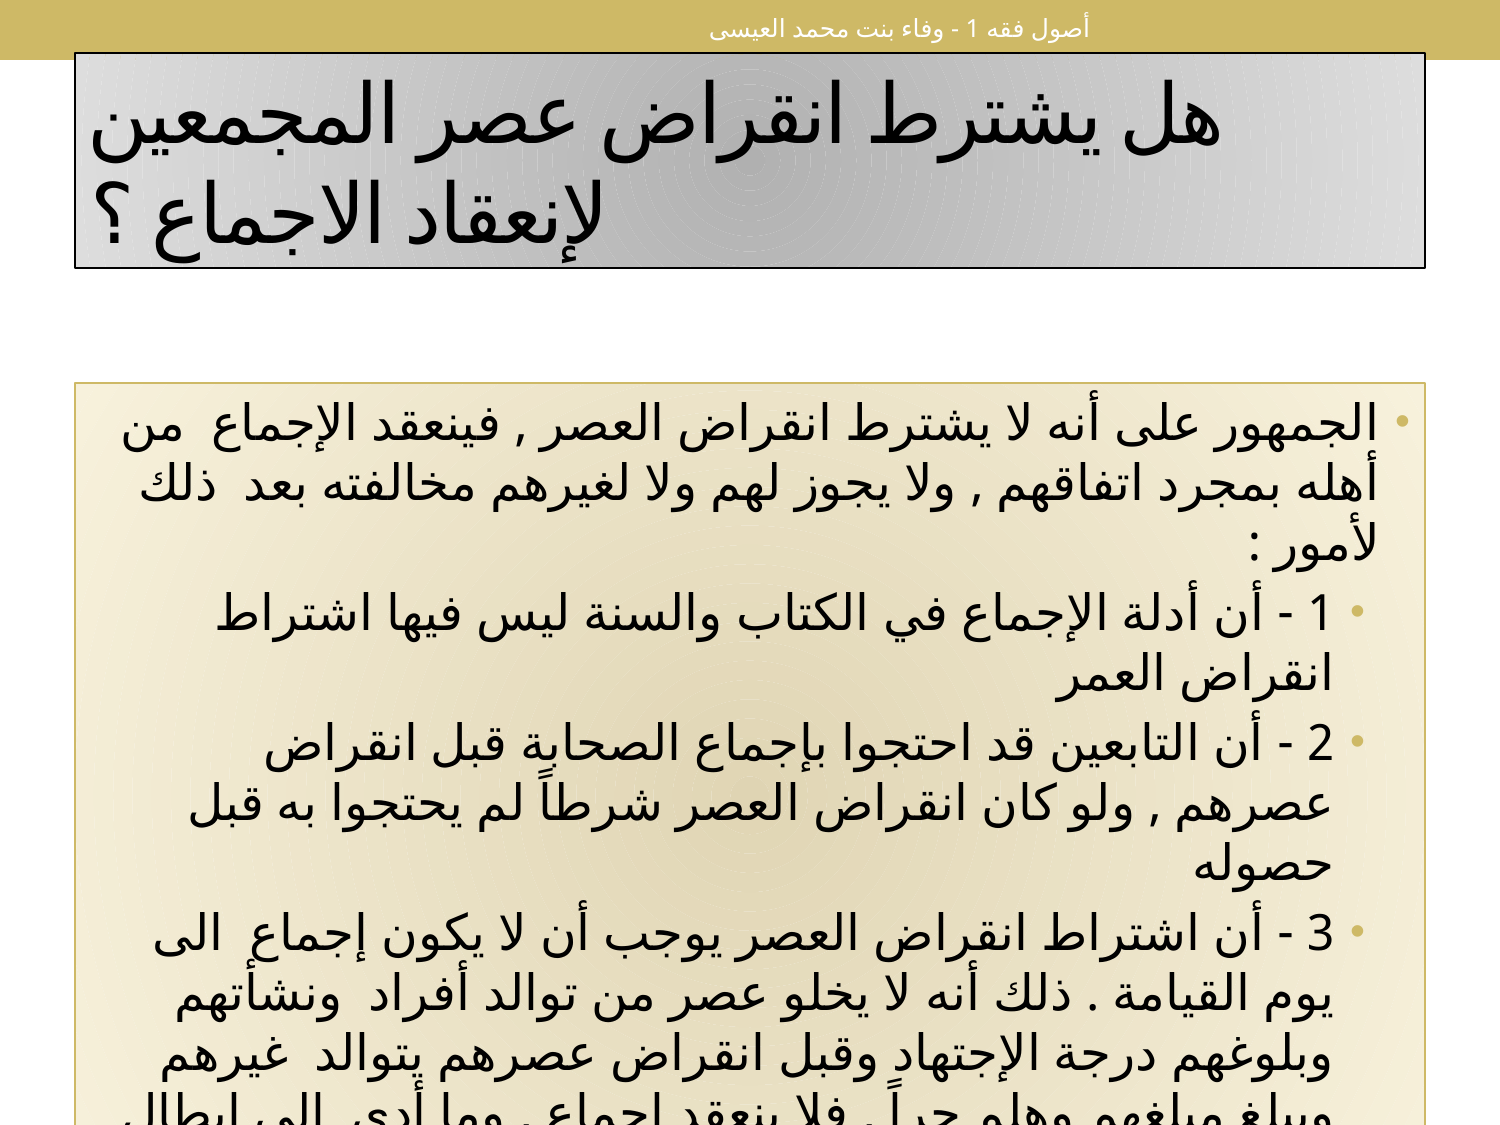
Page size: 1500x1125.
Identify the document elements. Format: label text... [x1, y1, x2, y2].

title هل يشترط انقراض عصر المجمعين لإنعقاد الاجماع ؟ [74, 52, 1426, 269]
footer أصول فقه 1 - وفاء بنت محمد العيسى [562, 3, 1238, 57]
list الجمهور على أنه لا يشترط انقراض العصر , فينعقد الإجماع من أهله بمجرد اتفاقهم , ولا يجوز لهم ولا لغيرهم مخالفته بعد ذلك لأمور : 1 - أن أدلة الإجماع في الكتاب والسنة ليس فيها اشتراط انقراض العمر 2 - أن التابعين قد احتجوا بإجماع الصحابة قبل انقراض عصرهم , ولو كان انقراض العصر شرطاً لم يحتجوا به قبل حصوله 3 - أن اشتراط انقراض العصر يوجب أن لا يكون إجماع الى يوم القيامة . ذلك أنه لا يخلو عصر من توالد أفراد ونشأتهم وبلوغهم درجة الإجتهاد وقبل انقراض عصرهم يتوالد غيرهم ويبلغ مبلغهم وهلم جراً , فلا ينعقد اجماع , وما أدى الى إبطال انعقاد الإجماع فهو باطل [74, 382, 1426, 1125]
